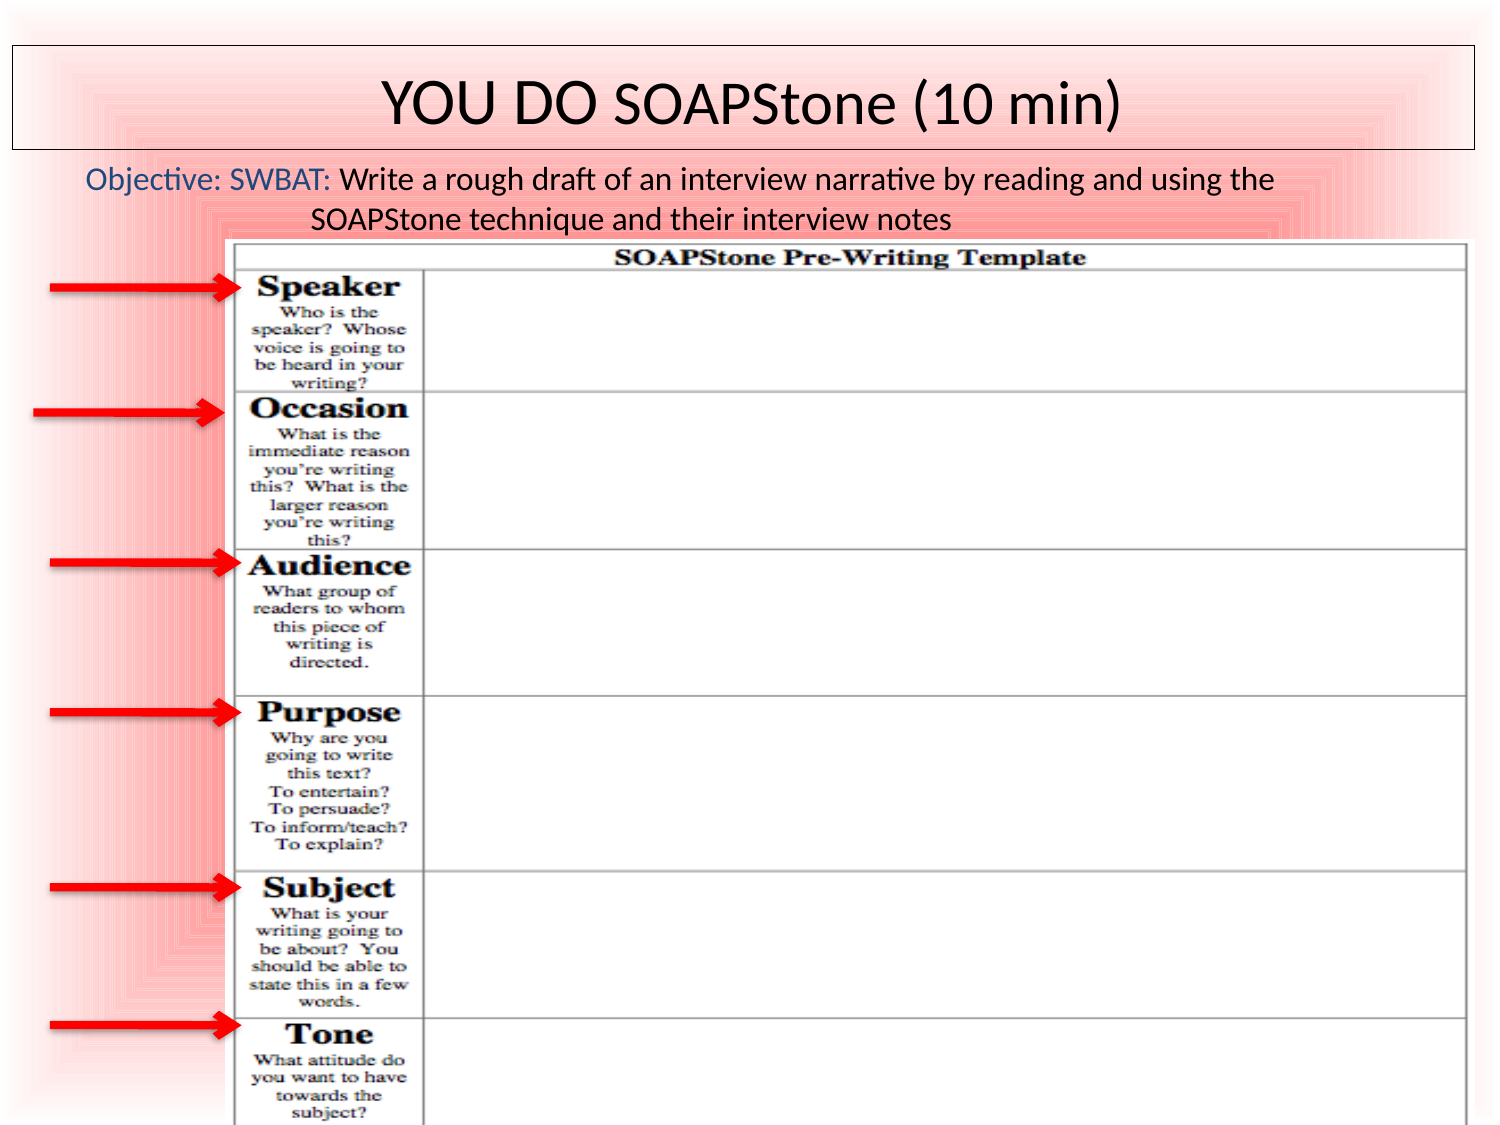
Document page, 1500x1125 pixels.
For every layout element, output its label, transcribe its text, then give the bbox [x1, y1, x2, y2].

text_box YOU DO SOAPStone (10 min) [12, 45, 1475, 150]
text_box Objective: SWBAT: Write a rough draft of an interview narrative by reading and using the SOAPStone technique and their interview notes [70, 149, 1413, 281]
picture [224, 239, 1476, 1125]
